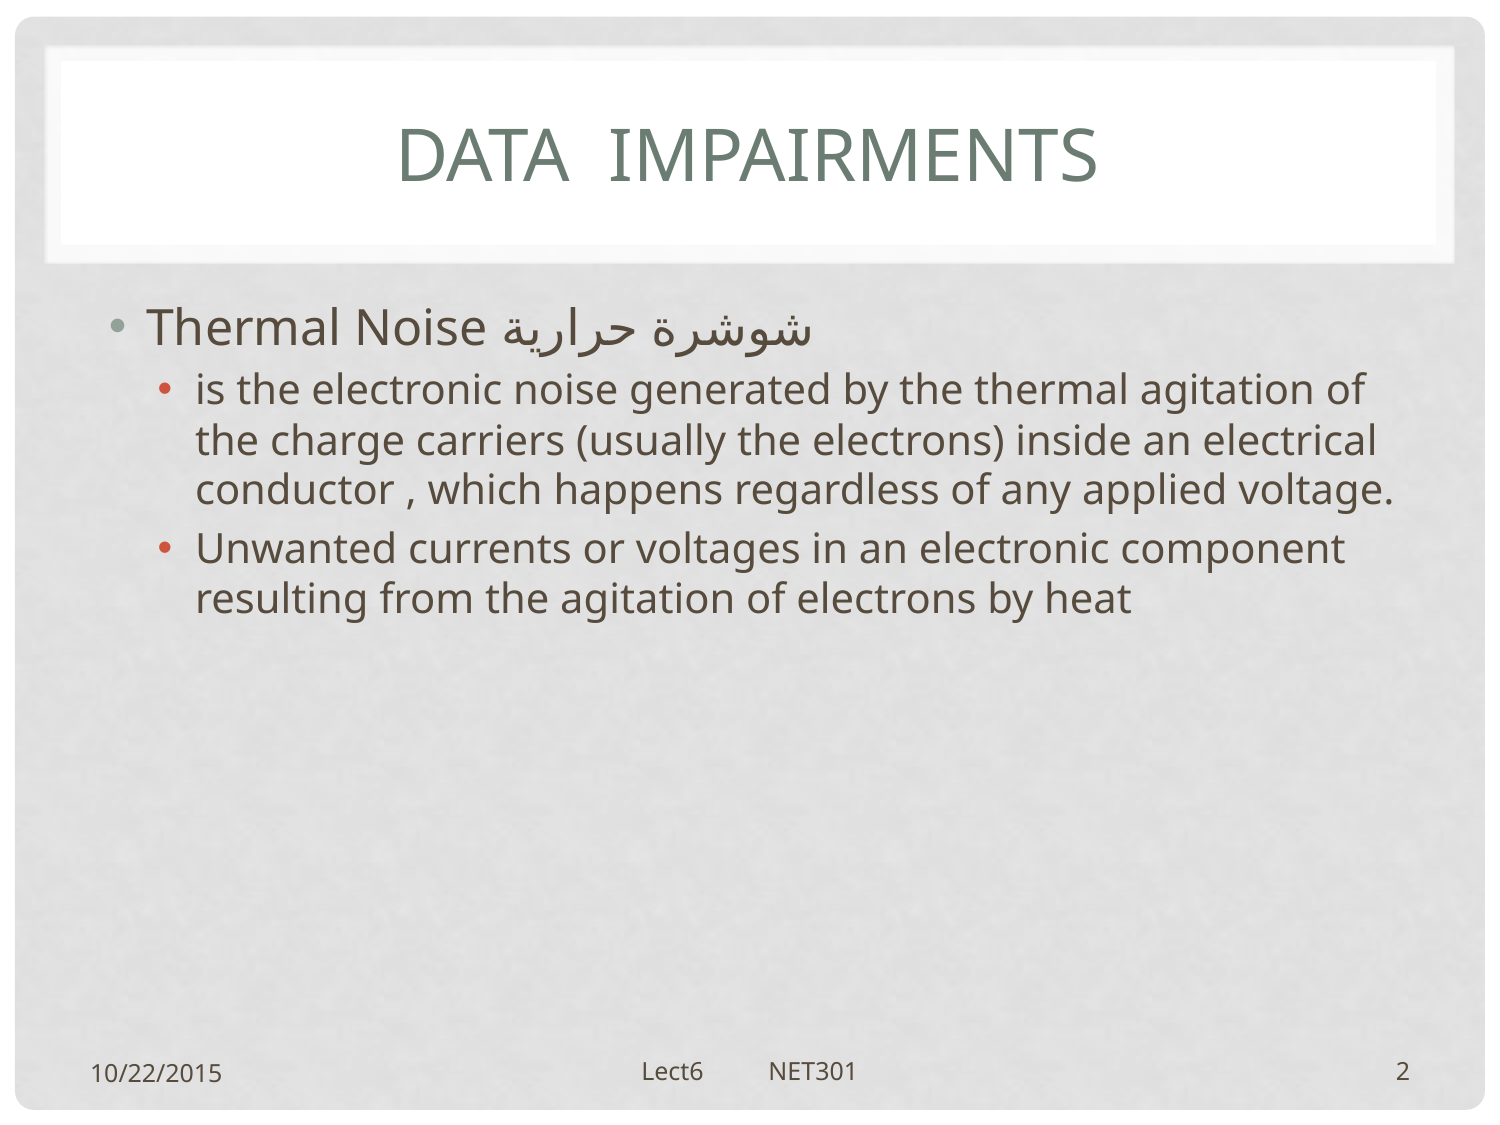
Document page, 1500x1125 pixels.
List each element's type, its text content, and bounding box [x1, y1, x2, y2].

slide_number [75, 1042, 425, 1103]
list Thermal Noise شوشرة حرارية is the electronic noise generated by the thermal agitation of the charge carriers (usually the electrons) inside an electrical conductor , which happens regardless of any applied voltage. Unwanted currents or voltages in an electronic component resulting from the agitation of electrons by heat [75, 287, 1425, 1005]
slide_number 2 [1074, 1042, 1425, 1103]
footer Lect6 NET301 [512, 1042, 988, 1103]
title Data impairments [69, 66, 1425, 238]
